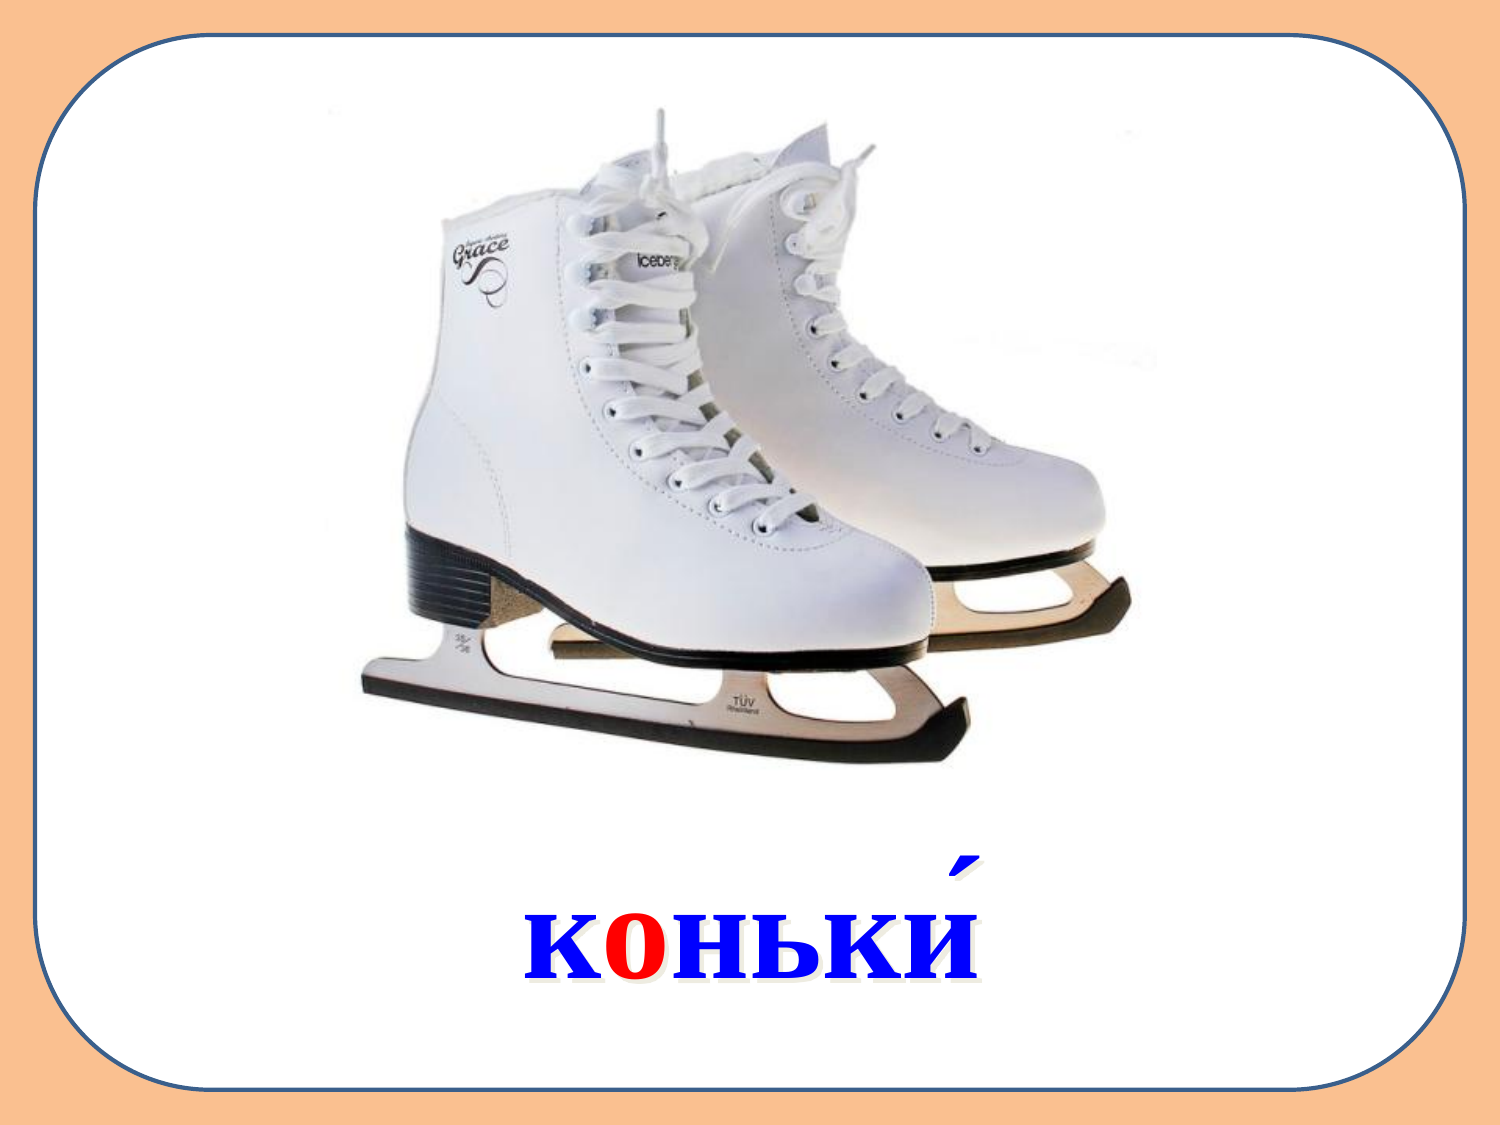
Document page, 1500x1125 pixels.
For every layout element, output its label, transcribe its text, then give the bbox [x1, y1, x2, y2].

text_box [32, 32, 1467, 1092]
picture [316, 93, 1157, 791]
text_box коньки́ [76, 834, 1427, 1022]
